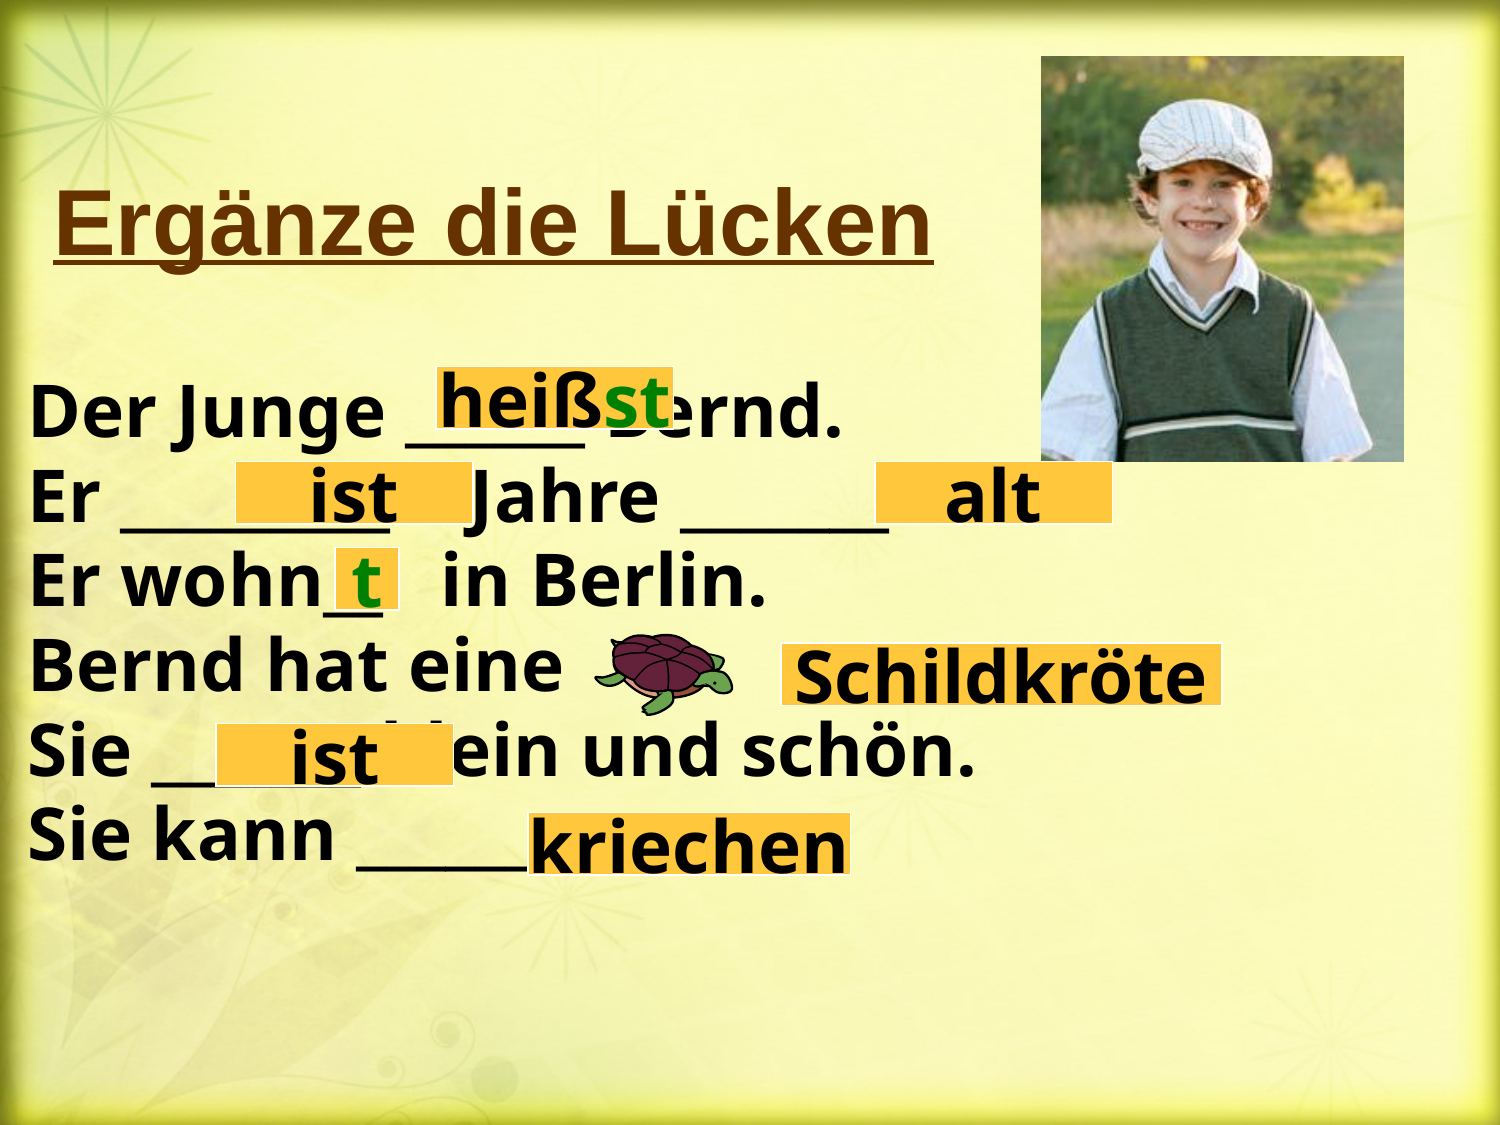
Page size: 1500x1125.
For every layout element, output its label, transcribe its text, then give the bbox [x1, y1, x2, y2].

text_box t [334, 547, 399, 610]
text_box ist [235, 461, 473, 525]
text_box heißst [436, 366, 674, 430]
text_box Schildkröte [781, 643, 1223, 706]
text_box alt [874, 461, 1113, 525]
text_box kriechen [528, 812, 851, 876]
text_box Ergänze die Lücken [38, 154, 1035, 282]
text_box ist [216, 723, 454, 787]
text_box Der Junge ______ Bernd. Er _________ 9 Jahre _______ . Er wohn__ in Berlin. Bernd hat eine Sie _______ klein und schön. Sie kann ______________ . [12, 374, 1500, 975]
picture [593, 632, 735, 717]
picture [0, 0, 1500, 1125]
